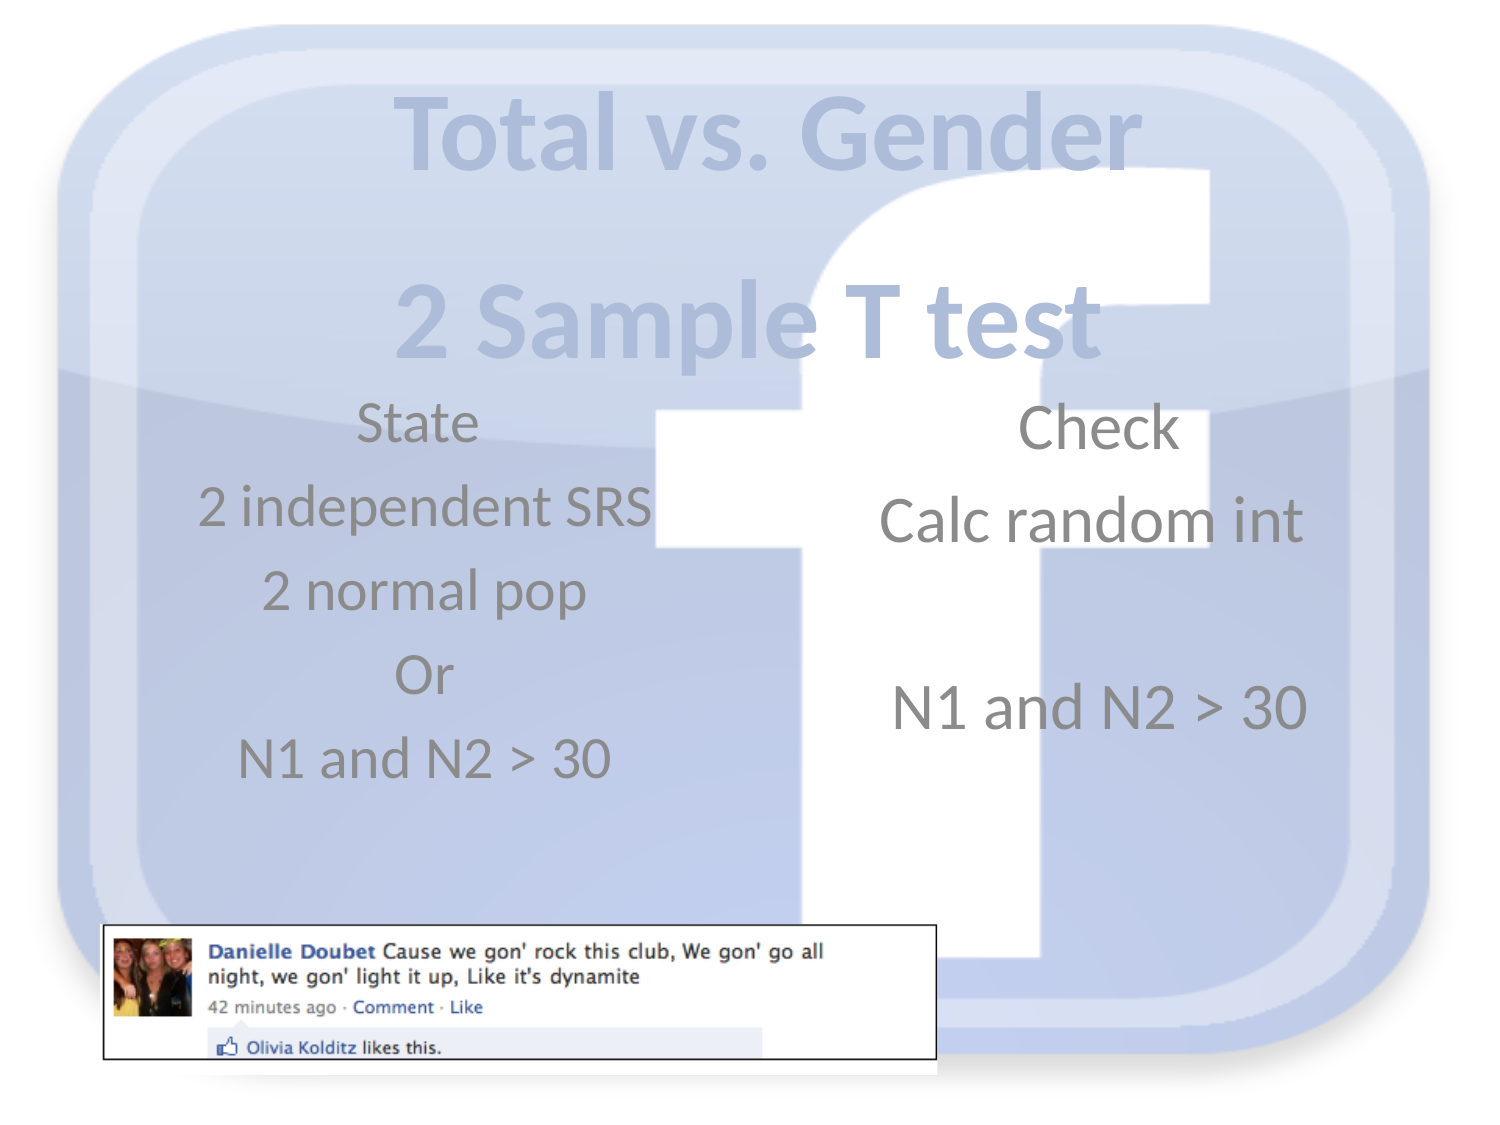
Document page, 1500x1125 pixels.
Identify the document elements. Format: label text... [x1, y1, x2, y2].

title 2 Sample T test [375, 211, 1149, 415]
text_box Total vs. Gender [378, 49, 1161, 200]
picture [99, 924, 938, 1076]
text_box Check Calc random int N1 and N2 > 30 [787, 375, 1413, 800]
subtitle State 2 independent SRS 2 normal pop Or N1 and N2 > 30 [112, 375, 738, 800]
